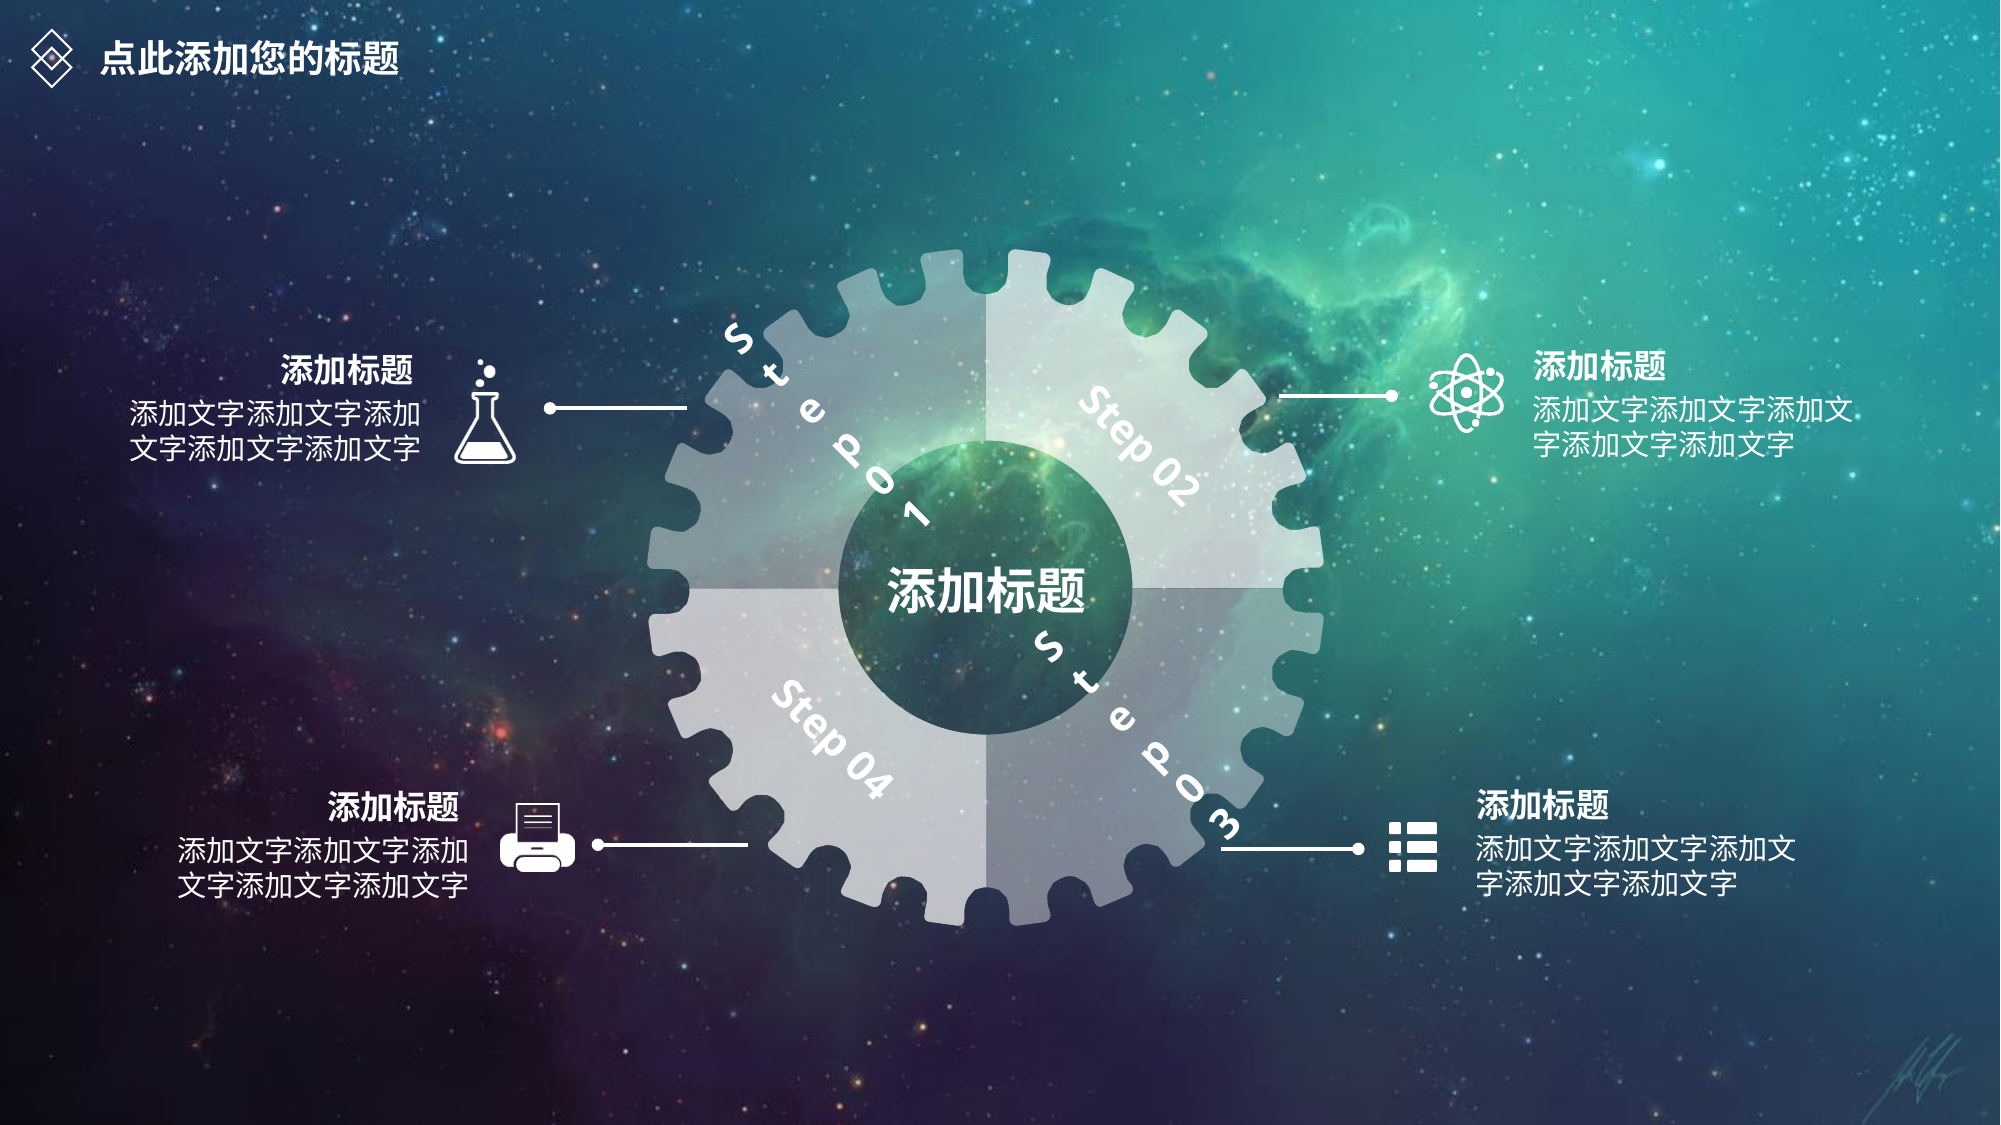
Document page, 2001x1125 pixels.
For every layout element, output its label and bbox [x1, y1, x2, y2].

text_box [32, 29, 72, 88]
text_box [646, 248, 1324, 926]
picture [0, 0, 2000, 1125]
